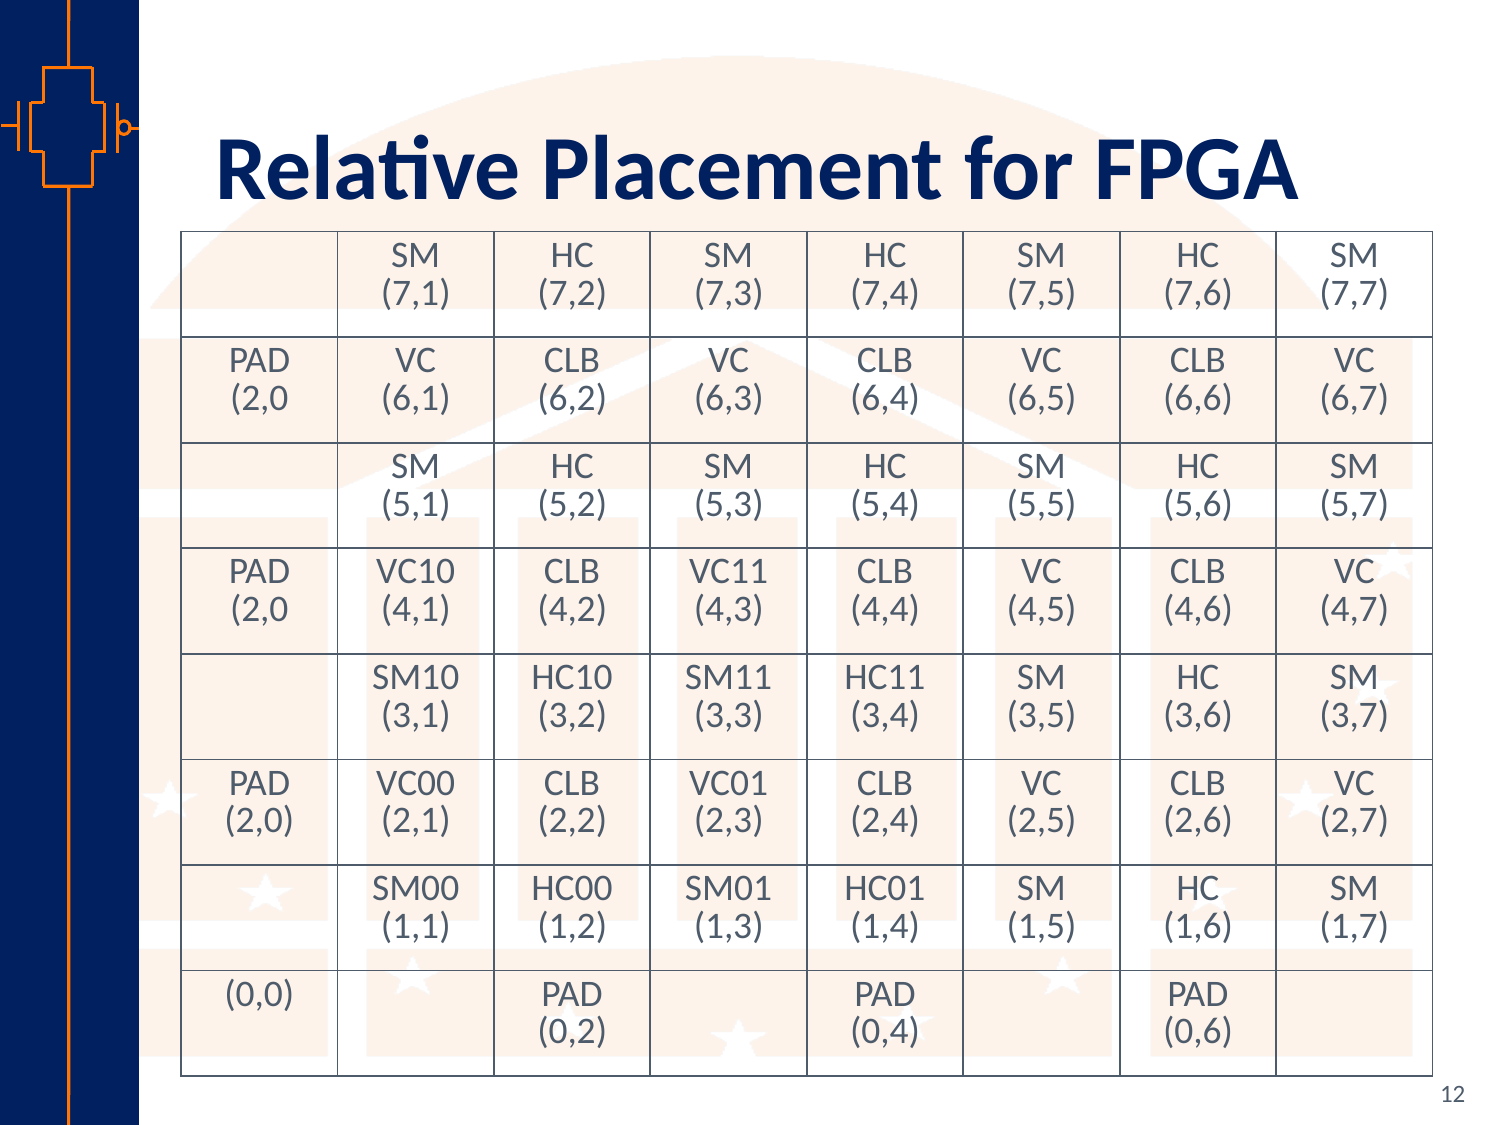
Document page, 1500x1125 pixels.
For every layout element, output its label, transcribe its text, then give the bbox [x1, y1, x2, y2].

table_cell [182, 444, 337, 547]
table_cell PAD (2,0) [182, 760, 337, 864]
table_cell CLB (2,6) [1121, 760, 1275, 864]
table_cell SM10 (3,1) [338, 655, 493, 759]
table_cell VC11 (4,3) [651, 549, 806, 653]
table_cell SM (1,5) [964, 866, 1119, 970]
table_cell VC00 (2,1) [338, 760, 493, 864]
table_cell PAD (2,0 [182, 338, 337, 442]
table_cell PAD (2,0 [182, 549, 337, 653]
table_cell HC01 (1,4) [808, 866, 962, 970]
table_header HC (7,6) [1121, 232, 1275, 336]
table_cell PAD (0,4) [808, 971, 962, 1075]
table_header HC (7,2) [495, 232, 649, 336]
table_cell CLB (2,2) [495, 760, 649, 864]
table_cell SM (5,7) [1277, 444, 1432, 547]
table_cell SM11 (3,3) [651, 655, 806, 759]
table_header SM (7,3) [651, 232, 806, 336]
table_cell SM (3,5) [964, 655, 1119, 759]
table_cell CLB (6,4) [808, 338, 962, 442]
table_cell [182, 866, 337, 970]
table_header HC (7,4) [808, 232, 962, 336]
table_cell VC (6,1) [338, 338, 493, 442]
table_cell [1277, 971, 1432, 1075]
table_cell HC11 (3,4) [808, 655, 962, 759]
table_cell HC10 (3,2) [495, 655, 649, 759]
title Relative Placement for FPGA [200, 37, 1388, 225]
table_cell PAD (0,6) [1121, 971, 1275, 1075]
table_cell VC (6,5) [964, 338, 1119, 442]
table_cell HC (3,6) [1121, 655, 1275, 759]
table_cell CLB (4,6) [1121, 549, 1275, 653]
table_cell HC (5,6) [1121, 444, 1275, 547]
table_cell SM00 (1,1) [338, 866, 493, 970]
table_cell SM01 (1,3) [651, 866, 806, 970]
table_cell VC (6,3) [651, 338, 806, 442]
table_cell SM (5,1) [338, 444, 493, 547]
table_cell HC (5,4) [808, 444, 962, 547]
table_header SM (7,5) [964, 232, 1119, 336]
table_cell HC (1,6) [1121, 866, 1275, 970]
table_cell SM (5,3) [651, 444, 806, 547]
table_header SM (7,1) [338, 232, 493, 336]
table_cell (0,0) [182, 971, 337, 1075]
table_cell CLB (6,2) [495, 338, 649, 442]
table_cell [338, 971, 493, 1075]
table_cell [964, 971, 1119, 1075]
table_cell CLB (4,4) [808, 549, 962, 653]
slide_number 12 [1425, 1062, 1488, 1123]
table_cell SM (5,5) [964, 444, 1119, 547]
table_cell HC00 (1,2) [495, 866, 649, 970]
table_cell VC10 (4,1) [338, 549, 493, 653]
table_cell SM (1,7) [1277, 866, 1432, 970]
table_header SM (7,7) [1277, 232, 1432, 336]
table_cell VC (4,7) [1277, 549, 1432, 653]
table_cell [651, 971, 806, 1075]
table_cell [182, 655, 337, 759]
table_cell SM (3,7) [1277, 655, 1432, 759]
table_cell VC (2,7) [1277, 760, 1432, 864]
table_cell PAD (0,2) [495, 971, 649, 1075]
table_cell VC (4,5) [964, 549, 1119, 653]
table_cell HC (5,2) [495, 444, 649, 547]
table_cell VC (2,5) [964, 760, 1119, 864]
table_cell VC (6,7) [1277, 338, 1432, 442]
table_cell CLB (4,2) [495, 549, 649, 653]
table_header [182, 232, 337, 336]
table_cell VC01 (2,3) [651, 760, 806, 864]
table_cell CLB (2,4) [808, 760, 962, 864]
table_cell CLB (6,6) [1121, 338, 1275, 442]
